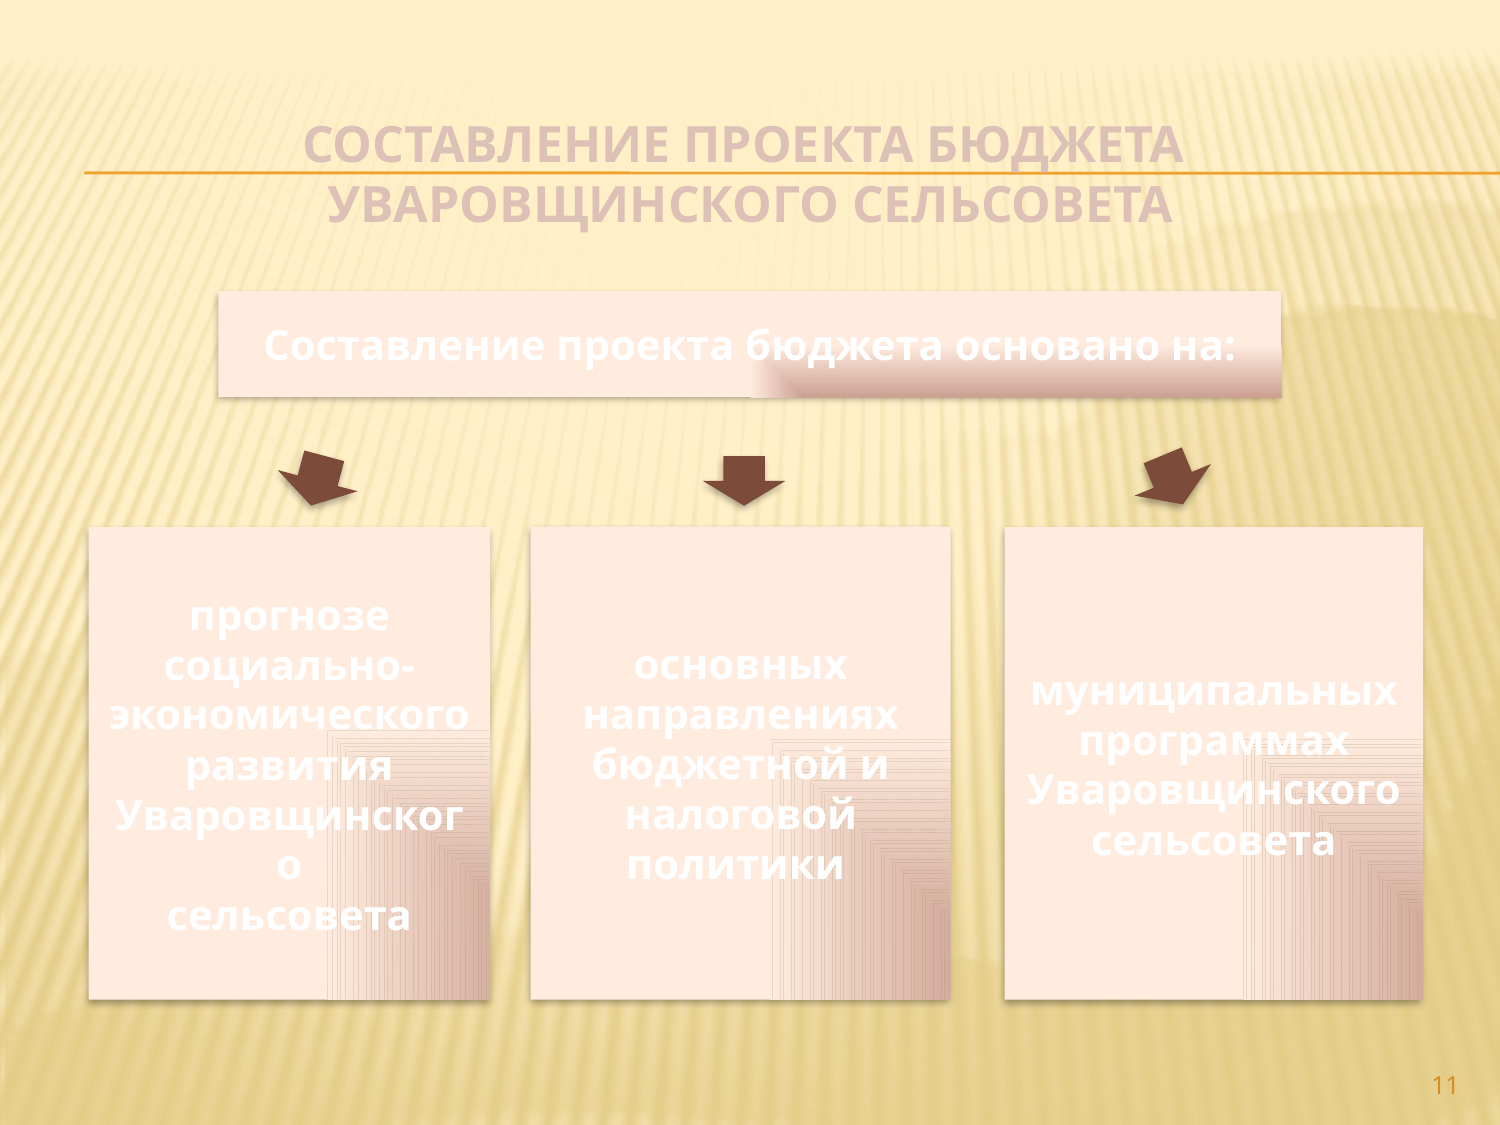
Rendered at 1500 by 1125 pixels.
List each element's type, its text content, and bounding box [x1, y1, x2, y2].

text_box Составление проекта бюджета основано на: [216, 289, 1284, 399]
text_box [700, 454, 788, 508]
slide_number 11 [1350, 1061, 1475, 1103]
text_box прогнозе социально-экономического развития Уваровщинского сельсовета [86, 525, 492, 1002]
text_box основных направлениях бюджетной и налоговой политики [529, 525, 953, 1002]
text_box [275, 448, 360, 508]
text_box [1132, 445, 1213, 507]
title Составление проекта бюджета Уваровщинского сельсовета [64, 90, 1436, 256]
text_box муниципальных программах Уваровщинского сельсовета [1003, 525, 1425, 1002]
